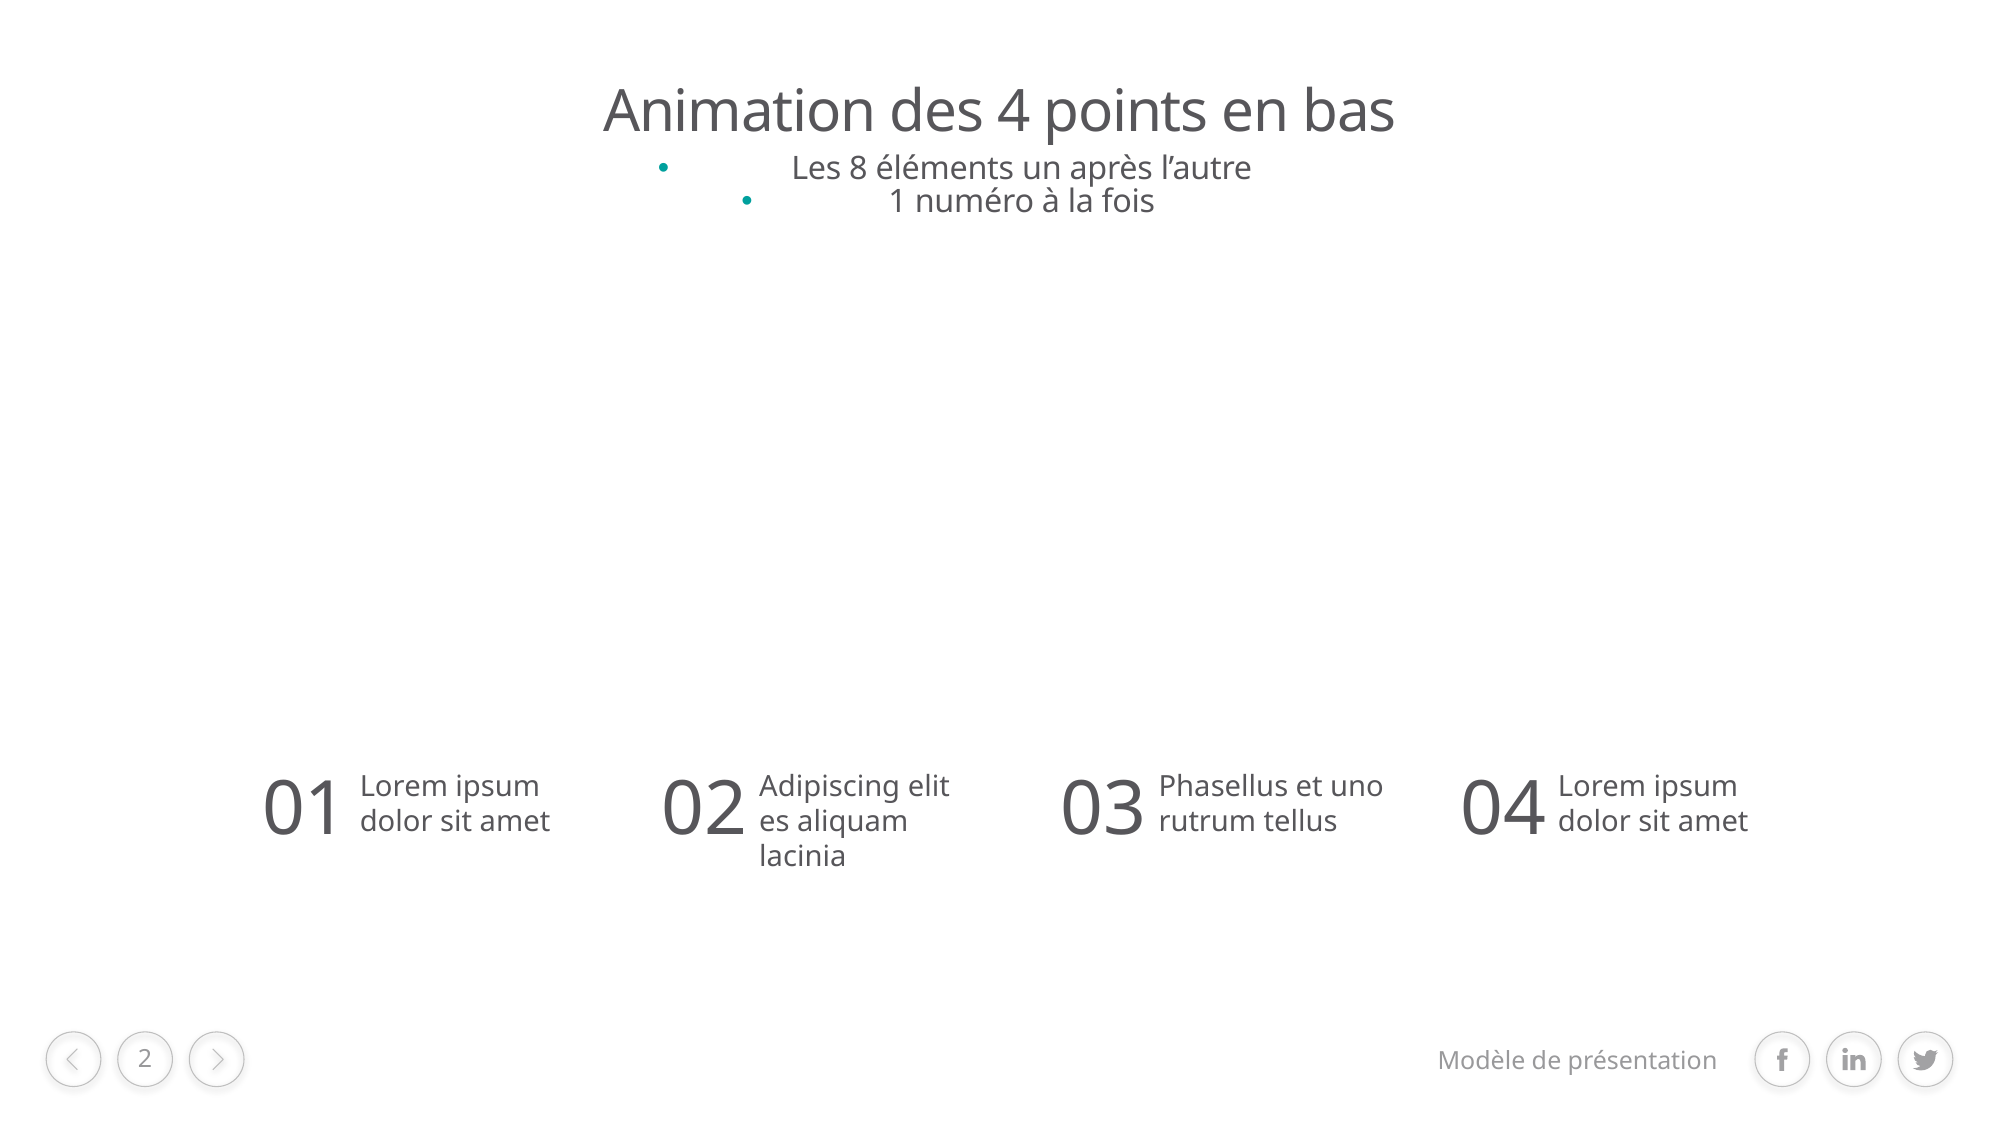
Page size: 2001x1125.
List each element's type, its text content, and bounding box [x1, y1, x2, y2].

text_box 01 [247, 751, 379, 857]
list Les 8 éléments un après l’autre 1 numéro à la fois [150, 153, 1850, 220]
title Animation des 4 points en bas [150, 45, 1850, 153]
text_box 04 [1445, 751, 1577, 857]
text_box Lorem ipsum dolor sit amet [379, 759, 601, 845]
text_box 03 [1046, 751, 1177, 857]
text_box 02 [646, 751, 778, 857]
text_box Phasellus et uno rutrum tellus [1177, 759, 1400, 845]
text_box Adipiscing elit es aliquam lacinia [744, 759, 1001, 880]
text_box Lorem ipsum dolor sit amet [1577, 759, 1800, 845]
